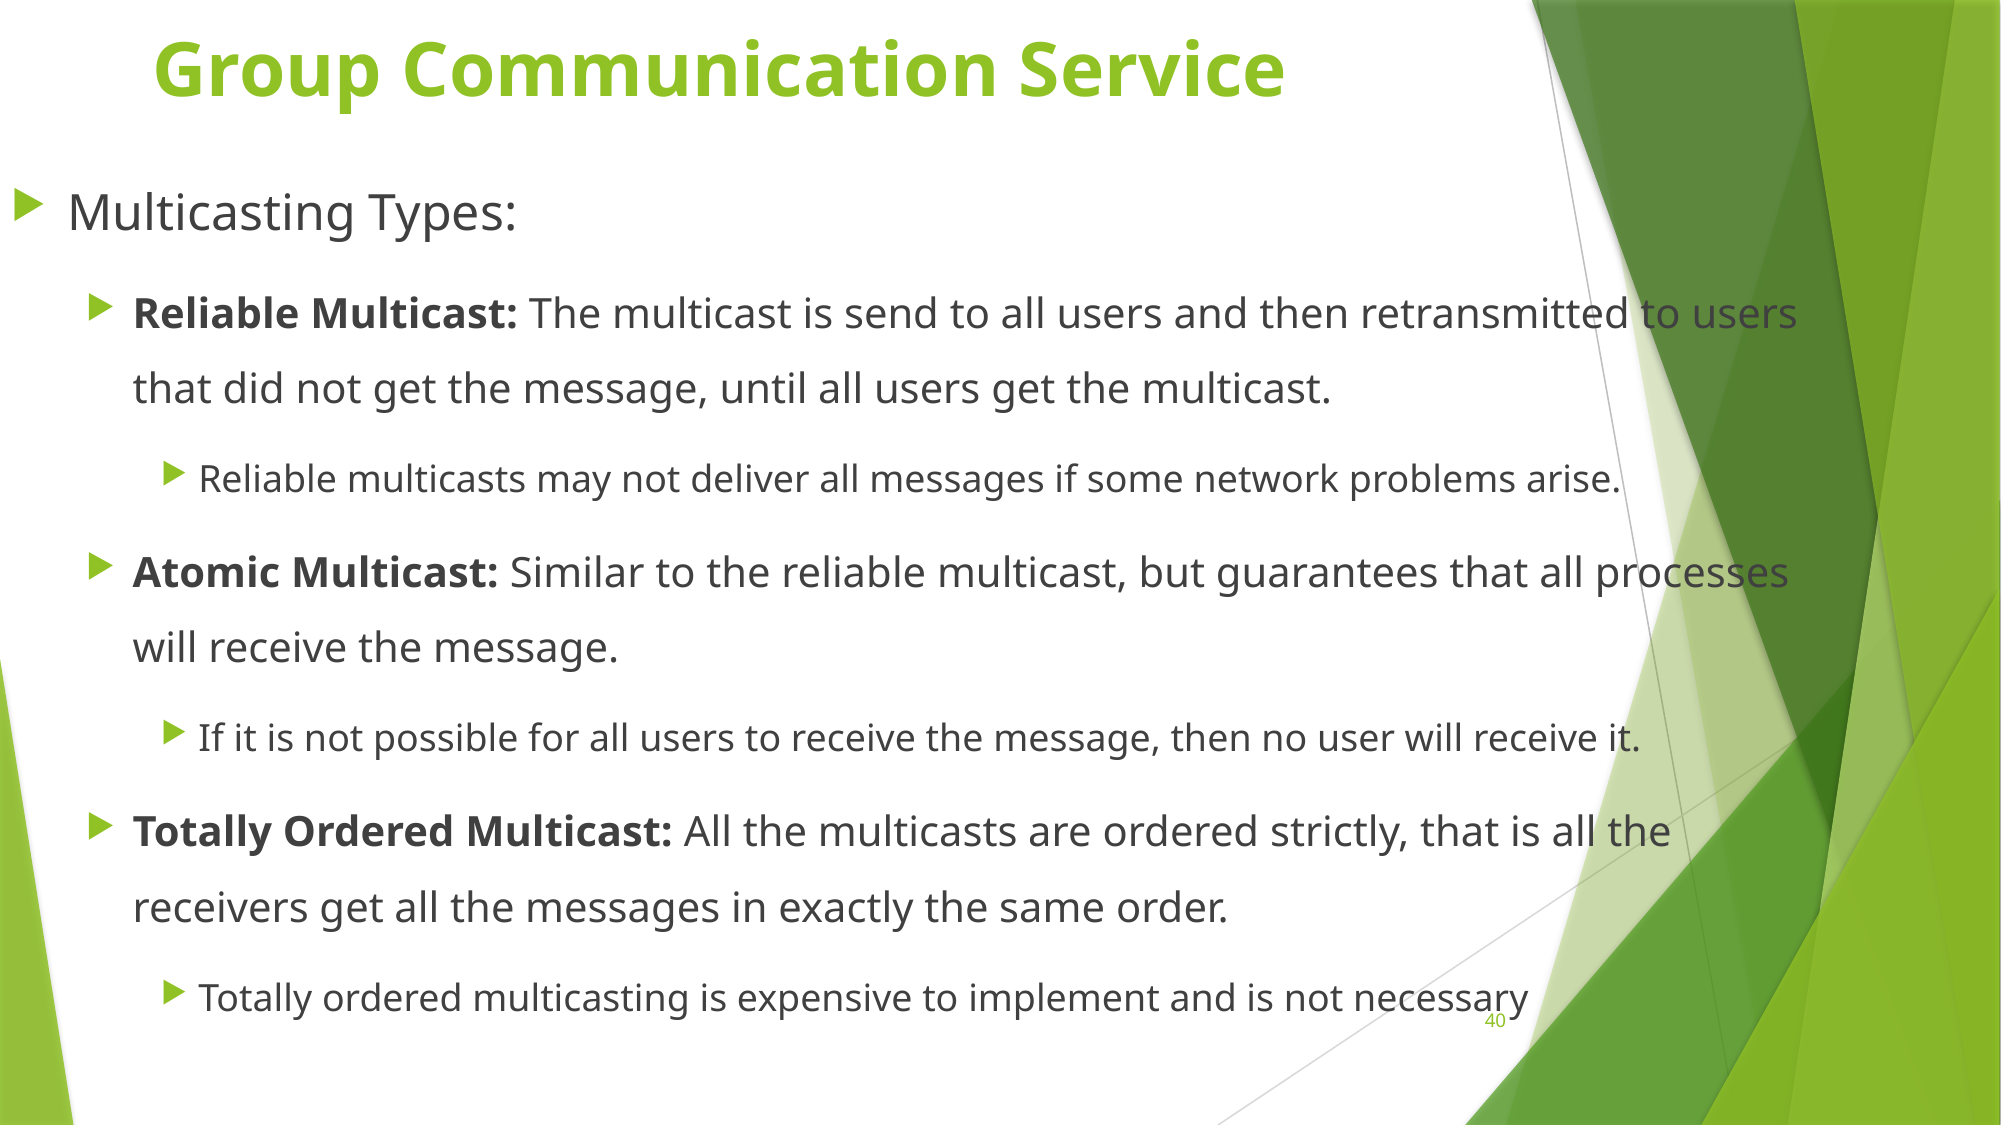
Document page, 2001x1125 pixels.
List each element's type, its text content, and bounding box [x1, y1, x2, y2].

title Group Communication Service [137, 14, 1863, 232]
slide_number 40 [1409, 991, 1522, 1051]
list Multicasting Types: Reliable Multicast: The multicast is send to all users and then retransmitted to users that did not get the message, until all users get the multicast. Reliable multicasts may not deliver all messages if some network problems arise. Atomic Multicast: Similar to the reliable multicast, but guarantees that all processes will receive the message. If it is not possible for all users to receive the message, then no user will receive it. Totally Ordered Multicast: All the multicasts are ordered strictly, that is all the receivers get all the messages in exactly the same order. Totally ordered multicasting is expensive to implement and is not necessary [0, 172, 1848, 1125]
